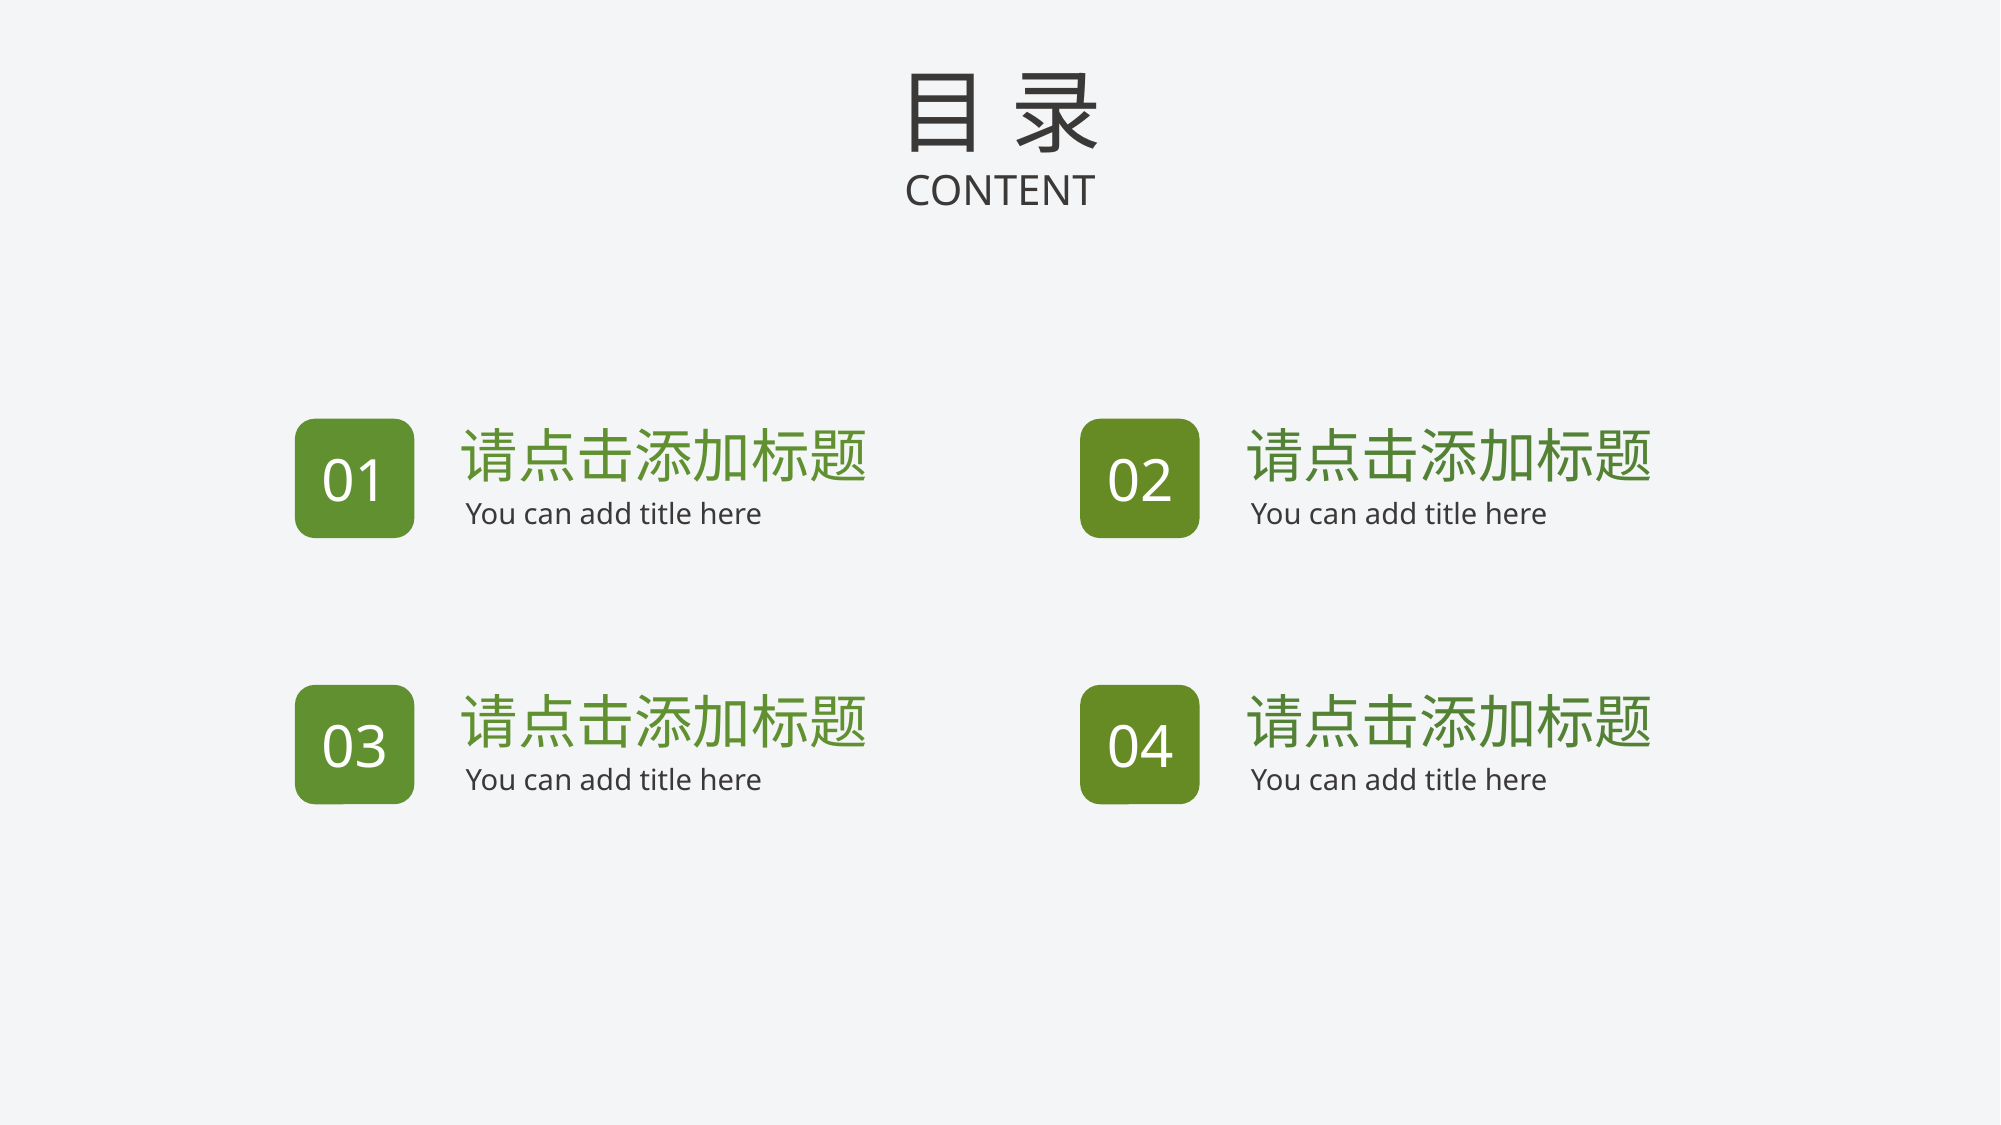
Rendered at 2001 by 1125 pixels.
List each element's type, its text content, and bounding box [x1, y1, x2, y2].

text_box 请点击添加标题 [445, 411, 920, 497]
text_box 04 [1092, 701, 1189, 787]
text_box 请点击添加标题 [445, 677, 920, 763]
text_box 请点击添加标题 [1230, 677, 1705, 763]
text_box You can add title here [450, 763, 778, 804]
text_box You can add title here [1236, 763, 1563, 804]
text_box You can add title here [1236, 497, 1563, 538]
text_box 目 录 CONTENT [837, 46, 1163, 222]
text_box [1080, 684, 1200, 805]
text_box [294, 684, 415, 805]
text_box You can add title here [450, 497, 778, 538]
text_box 请点击添加标题 [1230, 411, 1705, 497]
text_box [1080, 418, 1200, 539]
text_box 02 [1092, 435, 1189, 521]
text_box [294, 418, 415, 539]
text_box 03 [306, 701, 403, 787]
text_box 01 [306, 435, 403, 521]
